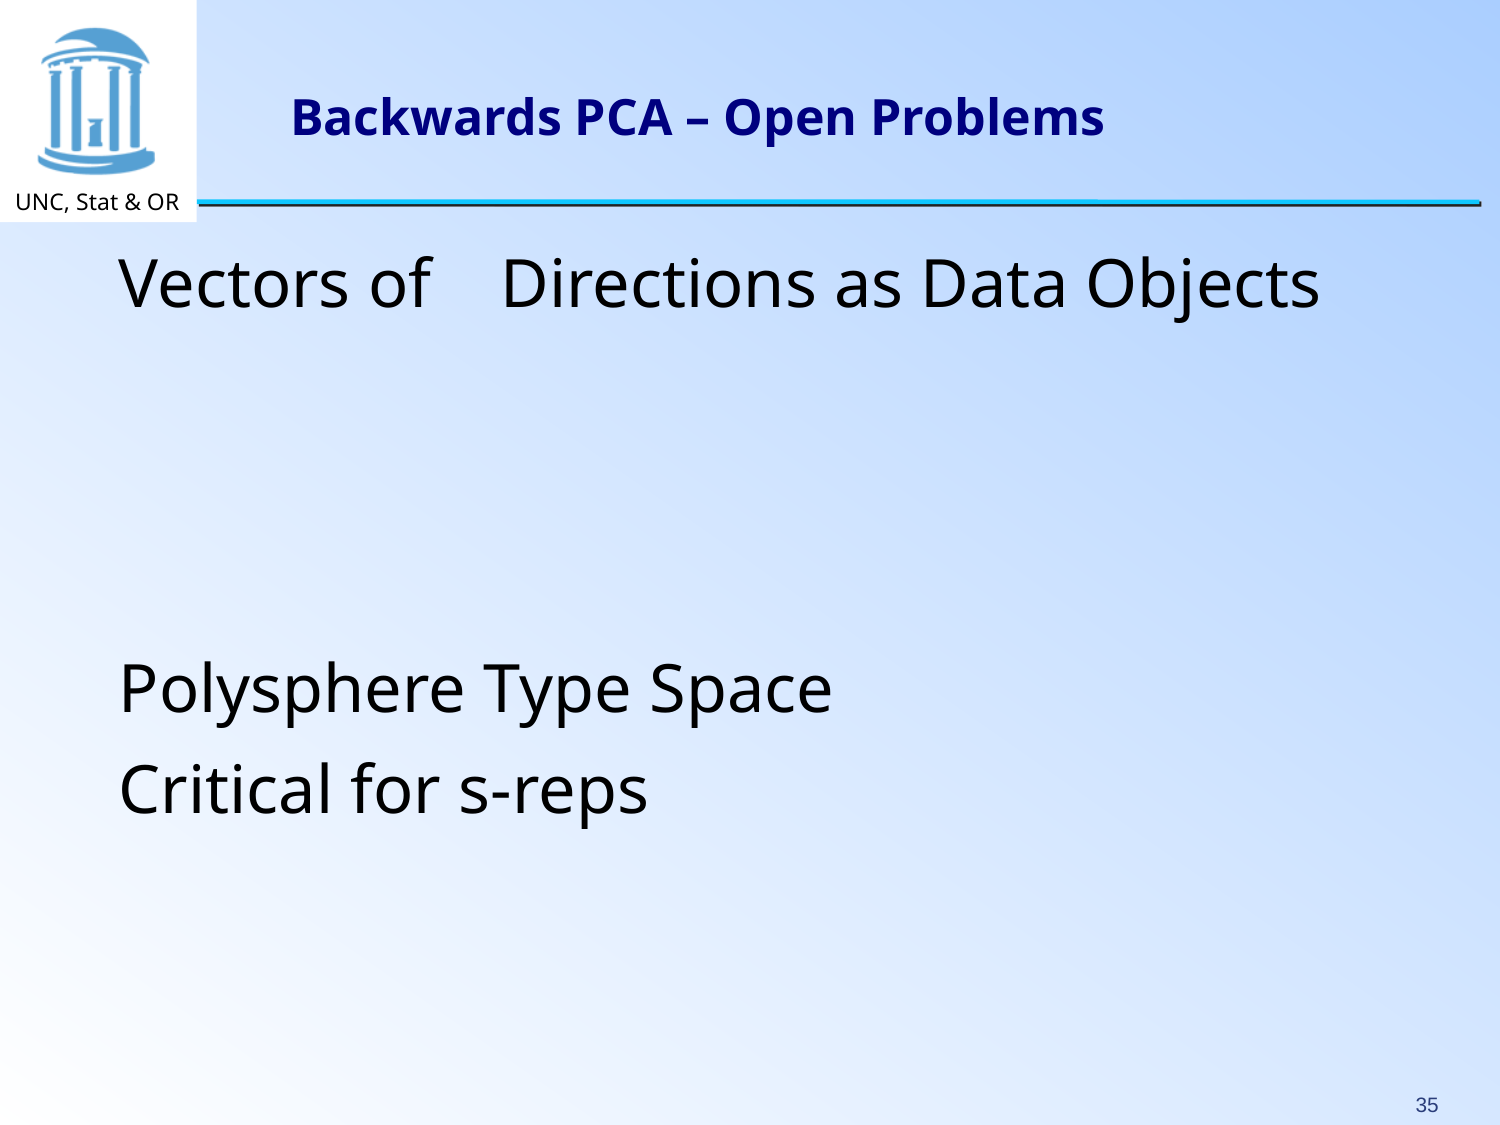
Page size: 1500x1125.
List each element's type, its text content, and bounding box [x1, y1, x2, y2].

title Backwards PCA – Open Problems [275, 75, 1448, 156]
picture [14, 7, 189, 189]
